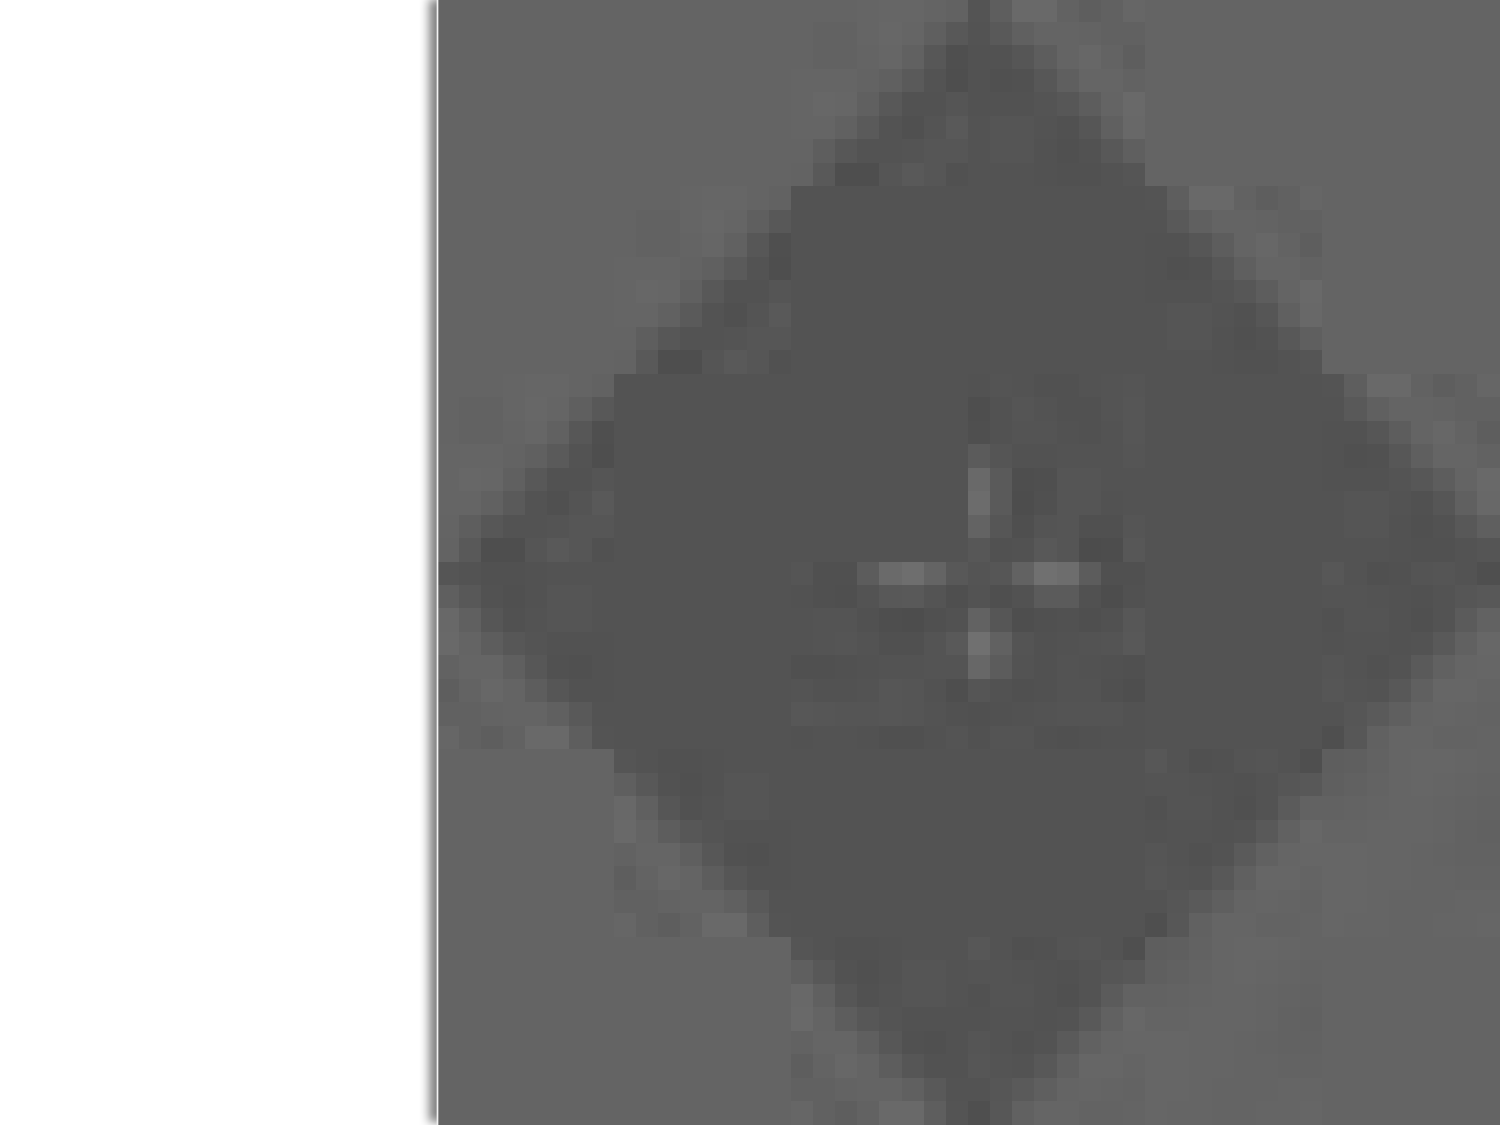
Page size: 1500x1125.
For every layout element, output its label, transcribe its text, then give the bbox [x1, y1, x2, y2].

picture [439, 0, 1500, 1125]
title المواد المتبلورة [34, 280, 1406, 973]
